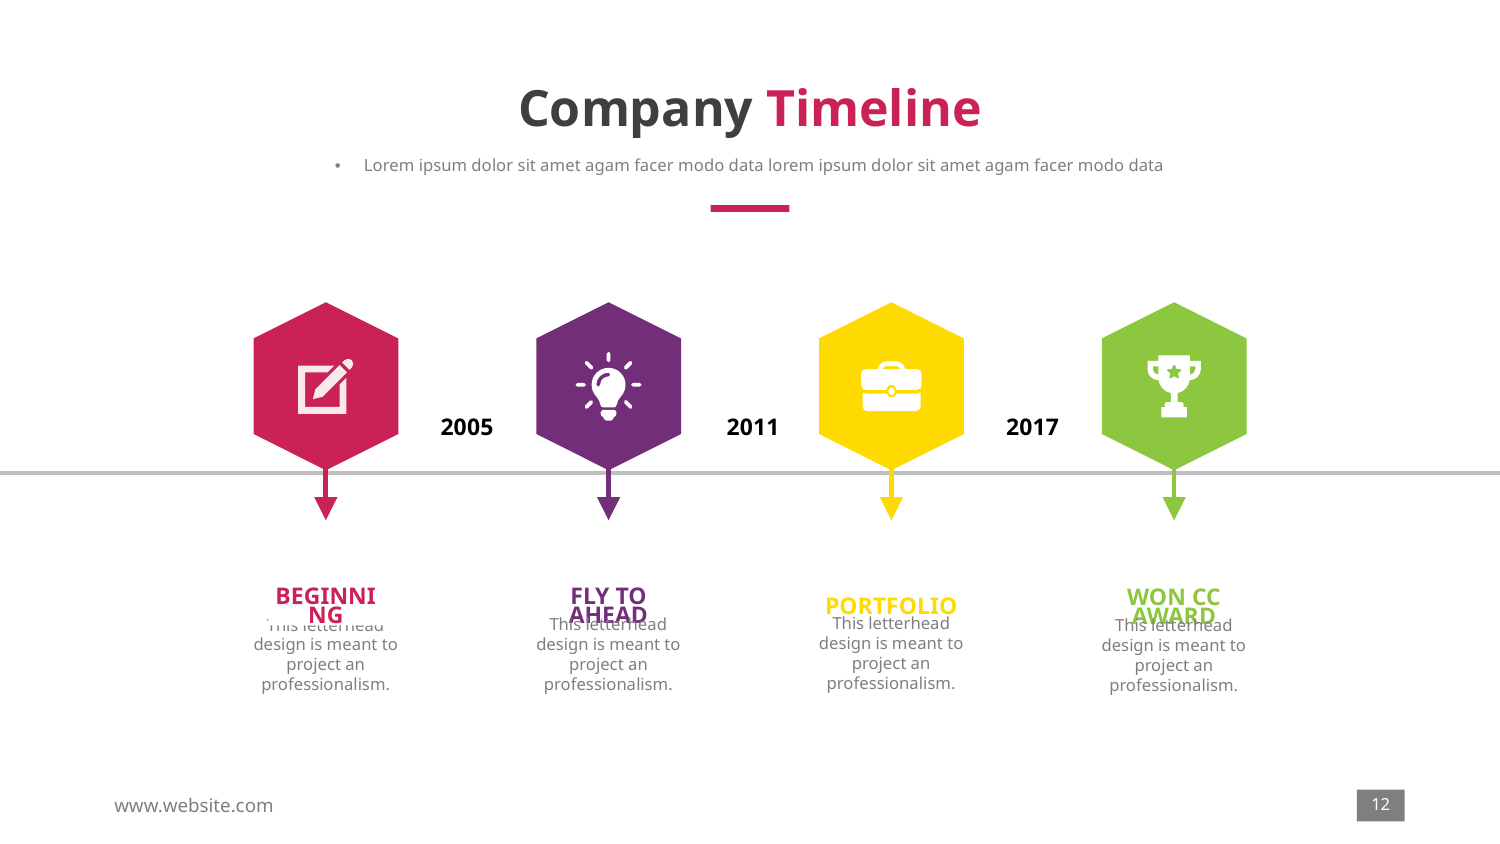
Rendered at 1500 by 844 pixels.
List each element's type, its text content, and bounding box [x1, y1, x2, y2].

list Lorem ipsum dolor sit amet agam facer modo data lorem ipsum dolor sit amet agam facer modo data [103, 151, 1397, 184]
text_box FLY TO AHEAD [531, 591, 686, 625]
text_box [861, 361, 922, 412]
text_box [536, 302, 682, 469]
title Company Timeline [103, 72, 1397, 149]
text_box PORTFOLIO [813, 592, 969, 621]
text_box [819, 302, 964, 469]
text_box [298, 365, 347, 414]
text_box This letterhead design is meant to project an professionalism. [804, 627, 978, 679]
text_box [606, 351, 611, 363]
text_box [585, 361, 594, 370]
text_box [1101, 302, 1247, 469]
text_box WON CC AWARD [1087, 590, 1261, 629]
text_box [585, 400, 593, 409]
text_box [575, 382, 587, 387]
text_box 2017 [992, 407, 1074, 445]
text_box [591, 367, 626, 408]
text_box This letterhead design is meant to project an professionalism. [239, 628, 413, 680]
text_box [0, 0, 1500, 471]
text_box [710, 205, 790, 212]
text_box [253, 302, 399, 469]
slide_number www.website.com [103, 782, 293, 827]
text_box BEGINNING [268, 591, 384, 626]
slide_number ‹#› [1356, 789, 1405, 822]
text_box [631, 382, 642, 387]
text_box 2005 [426, 407, 508, 445]
text_box [0, 478, 1500, 844]
text_box [342, 358, 354, 370]
text_box 2011 [712, 407, 794, 445]
text_box [624, 361, 632, 370]
text_box This letterhead design is meant to project an professionalism. [1087, 629, 1261, 681]
text_box [1147, 355, 1201, 418]
text_box This letterhead design is meant to project an professionalism. [522, 628, 695, 680]
text_box [624, 400, 632, 409]
text_box [600, 409, 617, 421]
